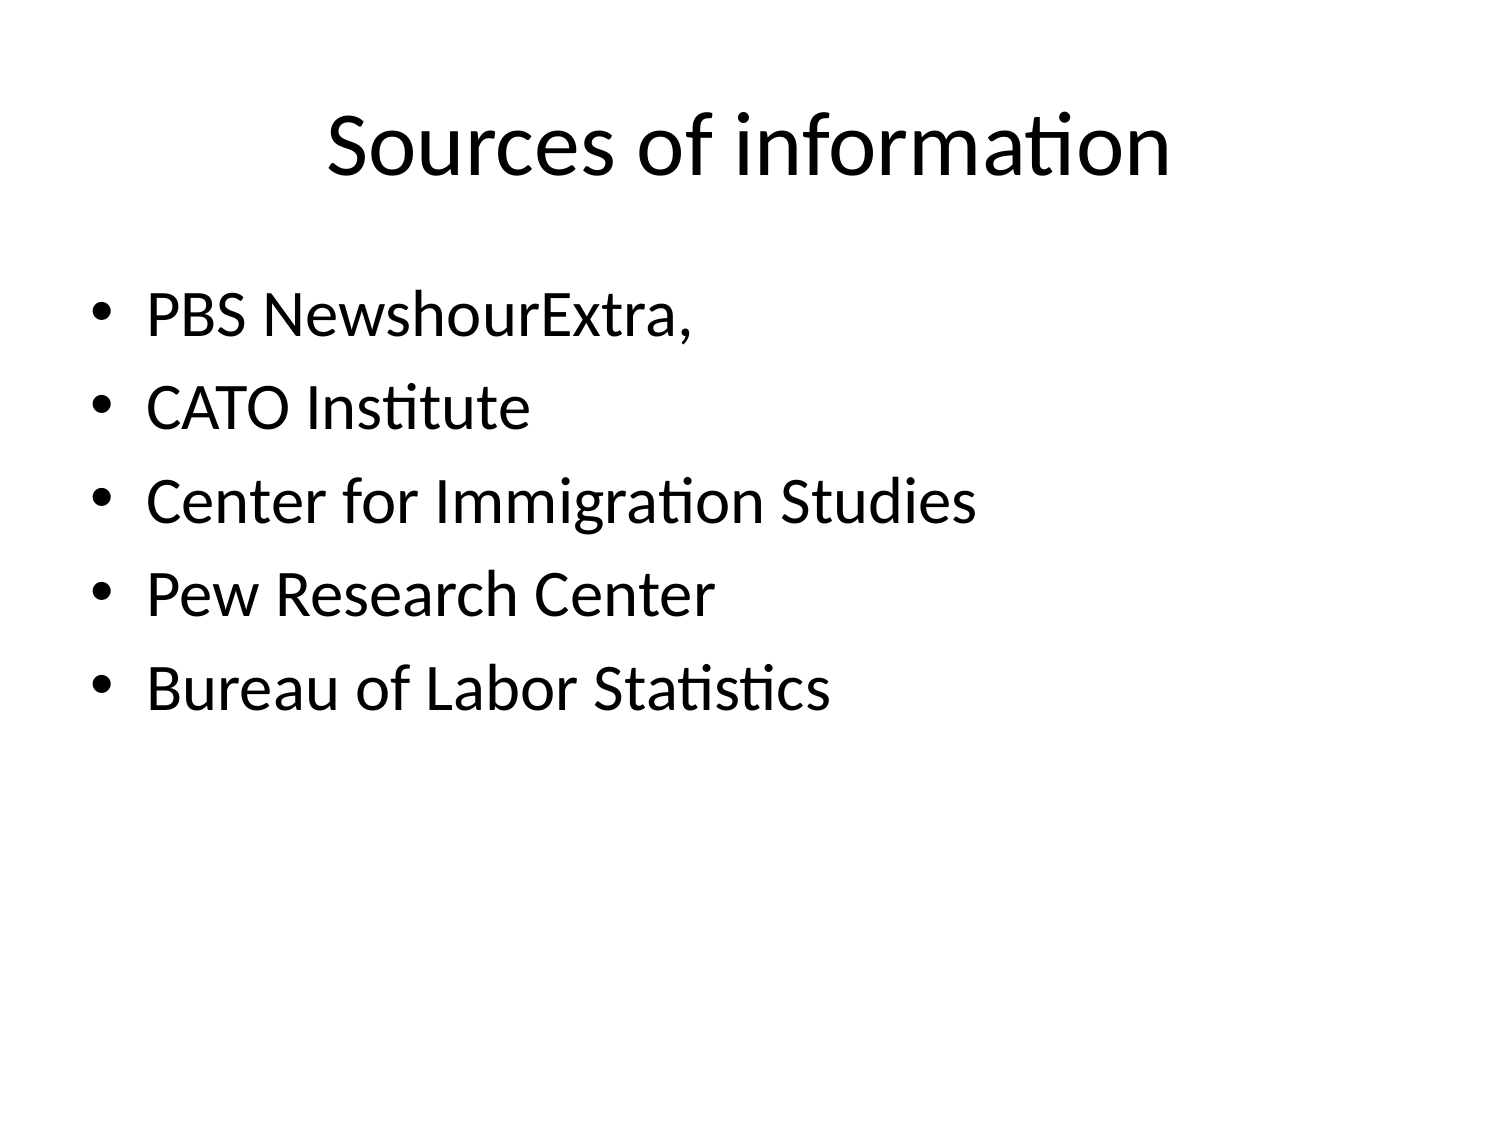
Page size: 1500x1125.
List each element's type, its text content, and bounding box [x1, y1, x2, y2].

title Sources of information [75, 45, 1425, 233]
list PBS NewshourExtra, CATO Institute Center for Immigration Studies Pew Research Center Bureau of Labor Statistics [75, 262, 1425, 1005]
